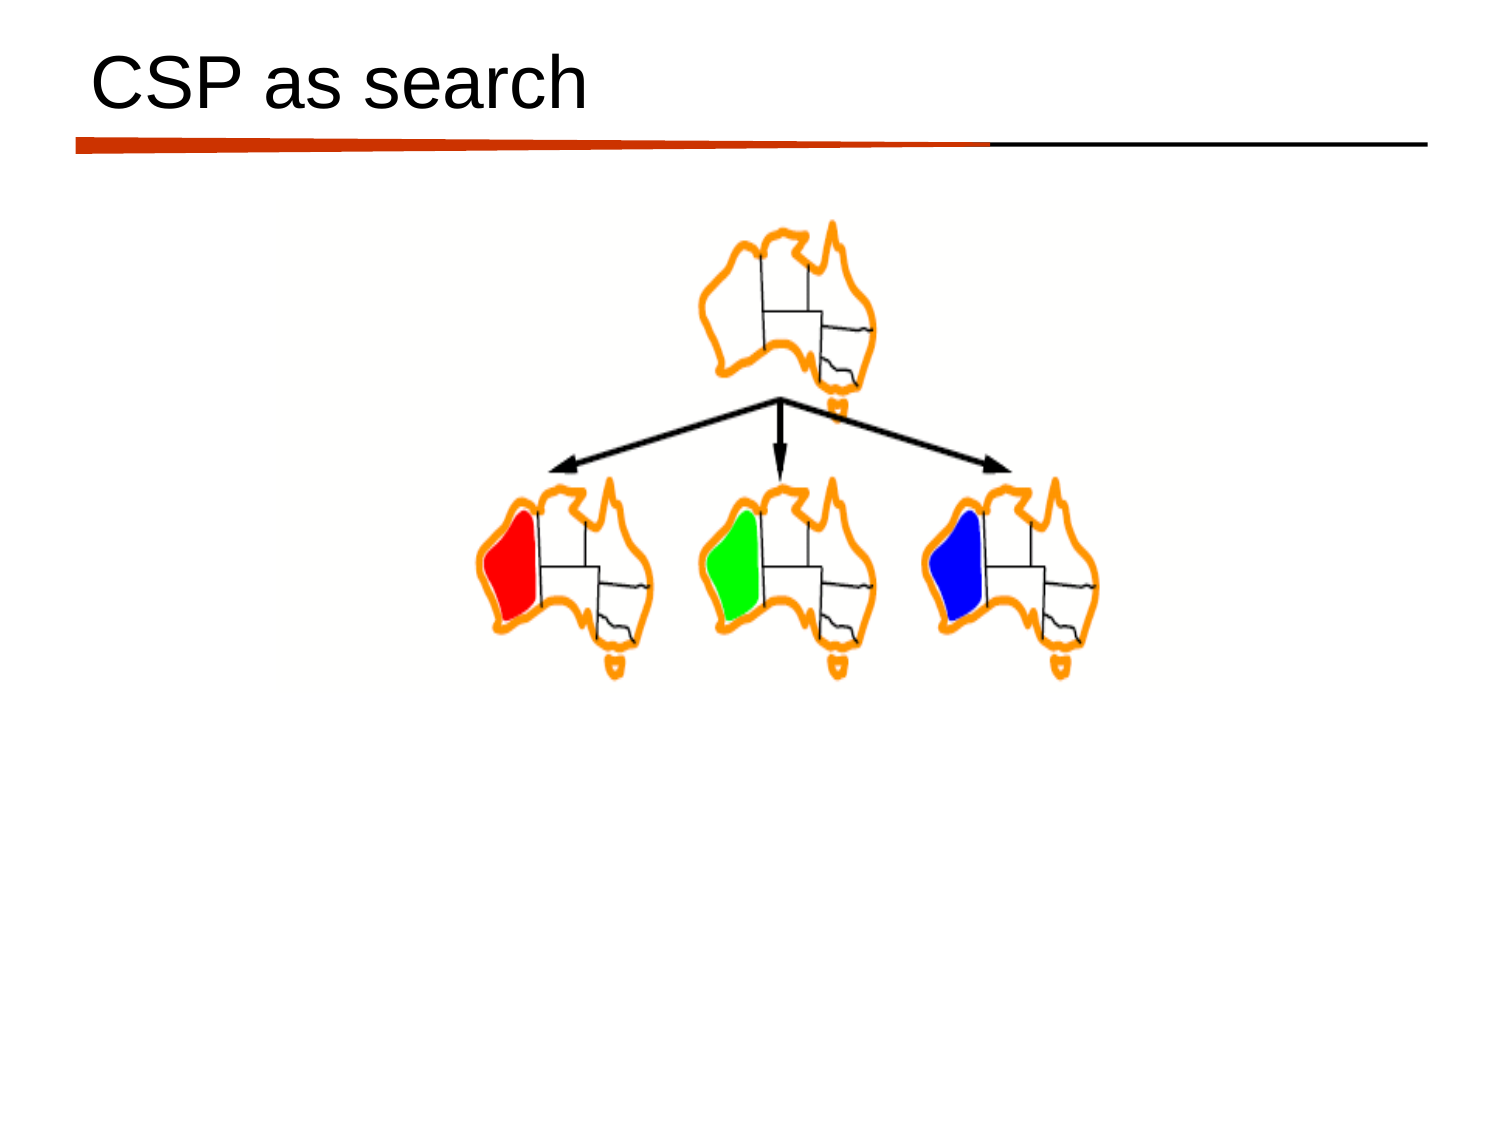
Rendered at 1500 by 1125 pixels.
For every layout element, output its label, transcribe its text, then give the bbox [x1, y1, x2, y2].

title CSP as search [74, 24, 1426, 133]
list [274, 199, 1213, 697]
